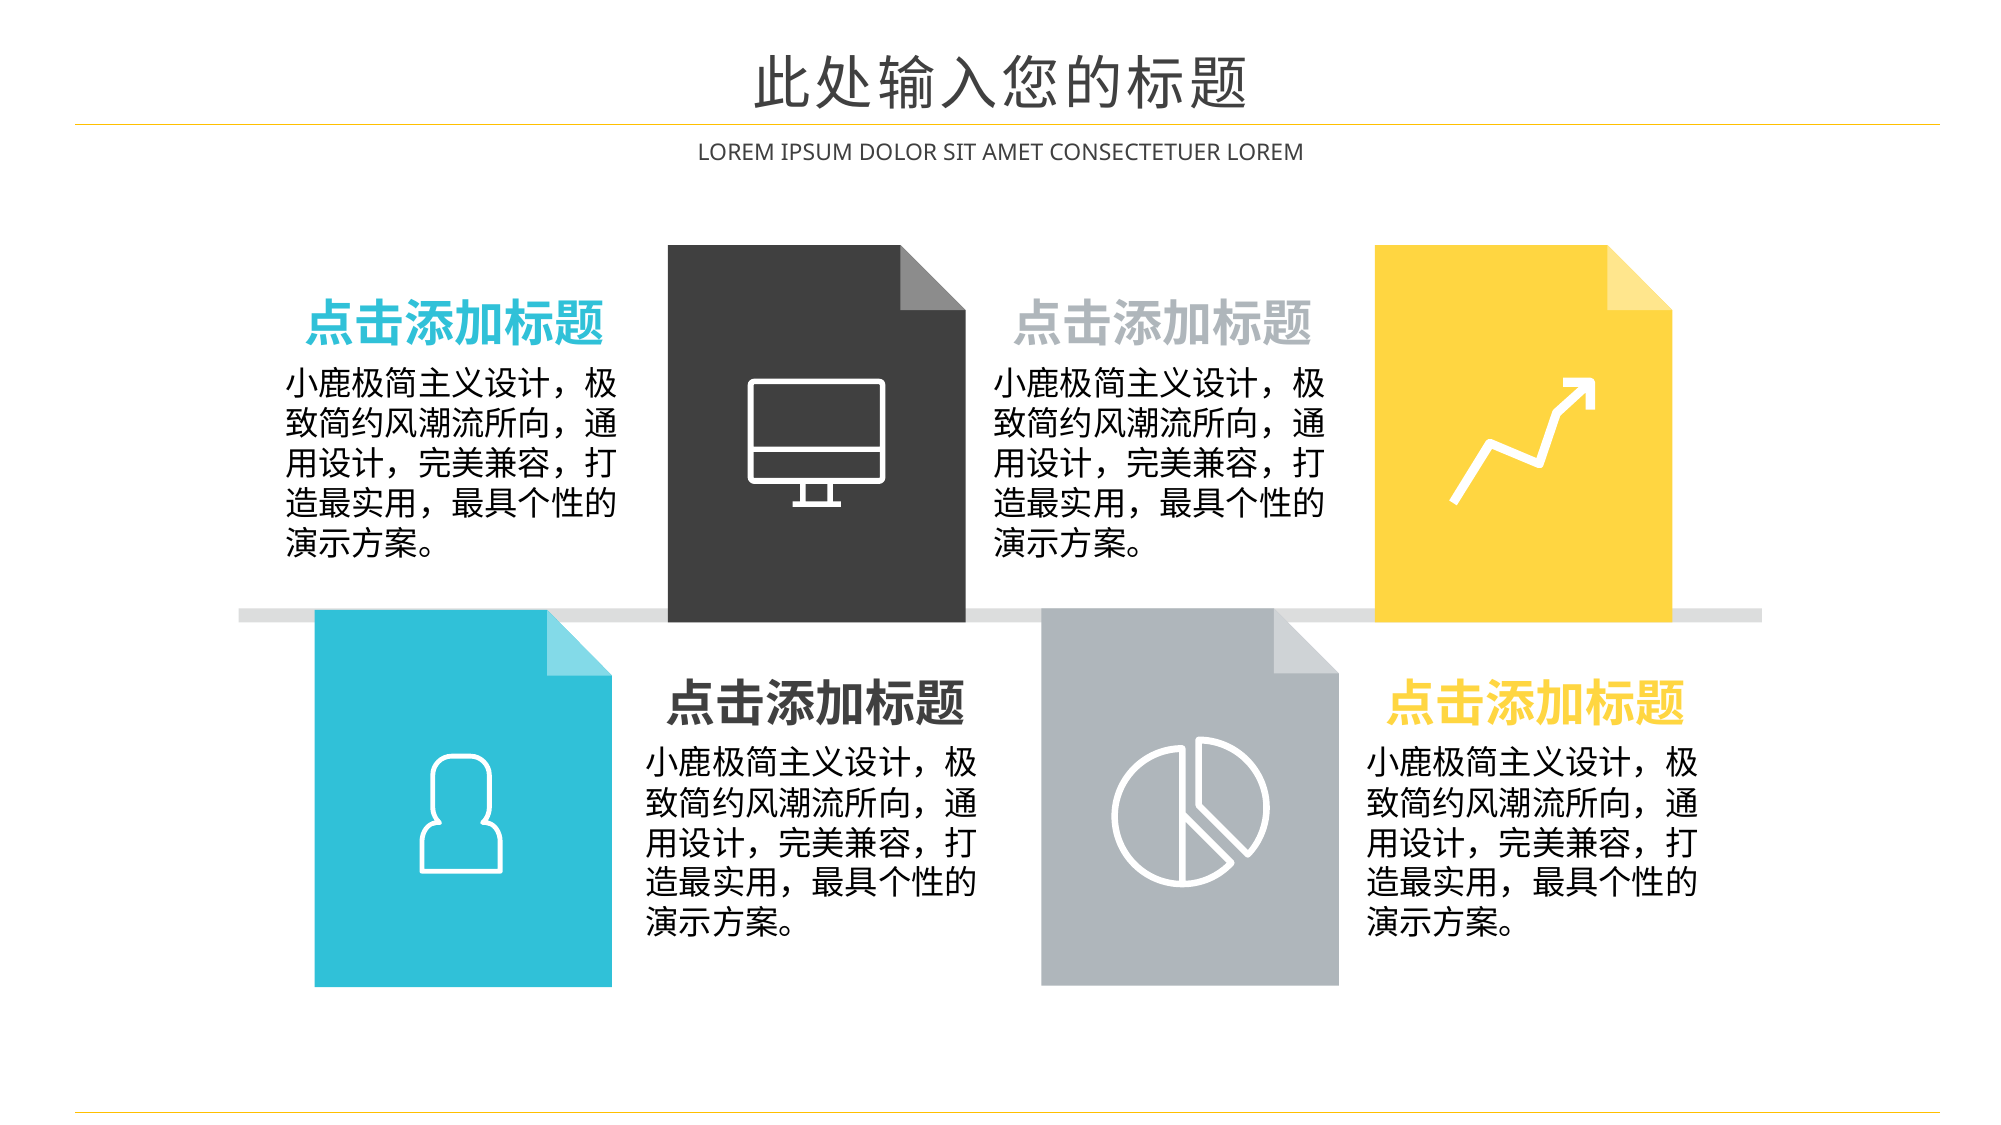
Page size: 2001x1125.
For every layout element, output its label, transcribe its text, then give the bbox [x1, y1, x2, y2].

text_box [1374, 245, 1673, 623]
text_box 此处输入您的标题 [669, 39, 1331, 124]
text_box [667, 245, 966, 623]
text_box [314, 609, 612, 988]
text_box [1273, 608, 1339, 674]
text_box LOREM IPSUM DOLOR SIT AMET CONSECTETUER LOREM [660, 130, 1342, 173]
text_box 小鹿极简主义设计，极致简约风潮流所向，通用设计，完美兼容，打造最实用，最具个性的演示方案。 [630, 734, 1016, 949]
text_box [747, 378, 886, 507]
text_box 点击添加标题 [649, 663, 981, 739]
text_box [1111, 745, 1235, 888]
text_box [966, 608, 1041, 623]
text_box [900, 245, 966, 311]
text_box [1607, 245, 1673, 311]
text_box [1041, 608, 1339, 986]
text_box [419, 753, 503, 874]
text_box 点击添加标题 [289, 284, 620, 360]
text_box 小鹿极简主义设计，极致简约风潮流所向，通用设计，完美兼容，打造最实用，最具个性的演示方案。 [978, 355, 1364, 570]
text_box 点击添加标题 [1370, 663, 1701, 739]
text_box [1275, 608, 1374, 623]
text_box [1195, 736, 1270, 858]
text_box 小鹿极简主义设计，极致简约风潮流所向，通用设计，完美兼容，打造最实用，最具个性的演示方案。 [1351, 734, 1737, 949]
text_box 点击添加标题 [997, 284, 1328, 360]
text_box [547, 609, 612, 676]
text_box 小鹿极简主义设计，极致简约风潮流所向，通用设计，完美兼容，打造最实用，最具个性的演示方案。 [270, 355, 656, 570]
text_box [1673, 608, 1762, 623]
text_box [1449, 377, 1596, 506]
text_box [238, 608, 667, 623]
